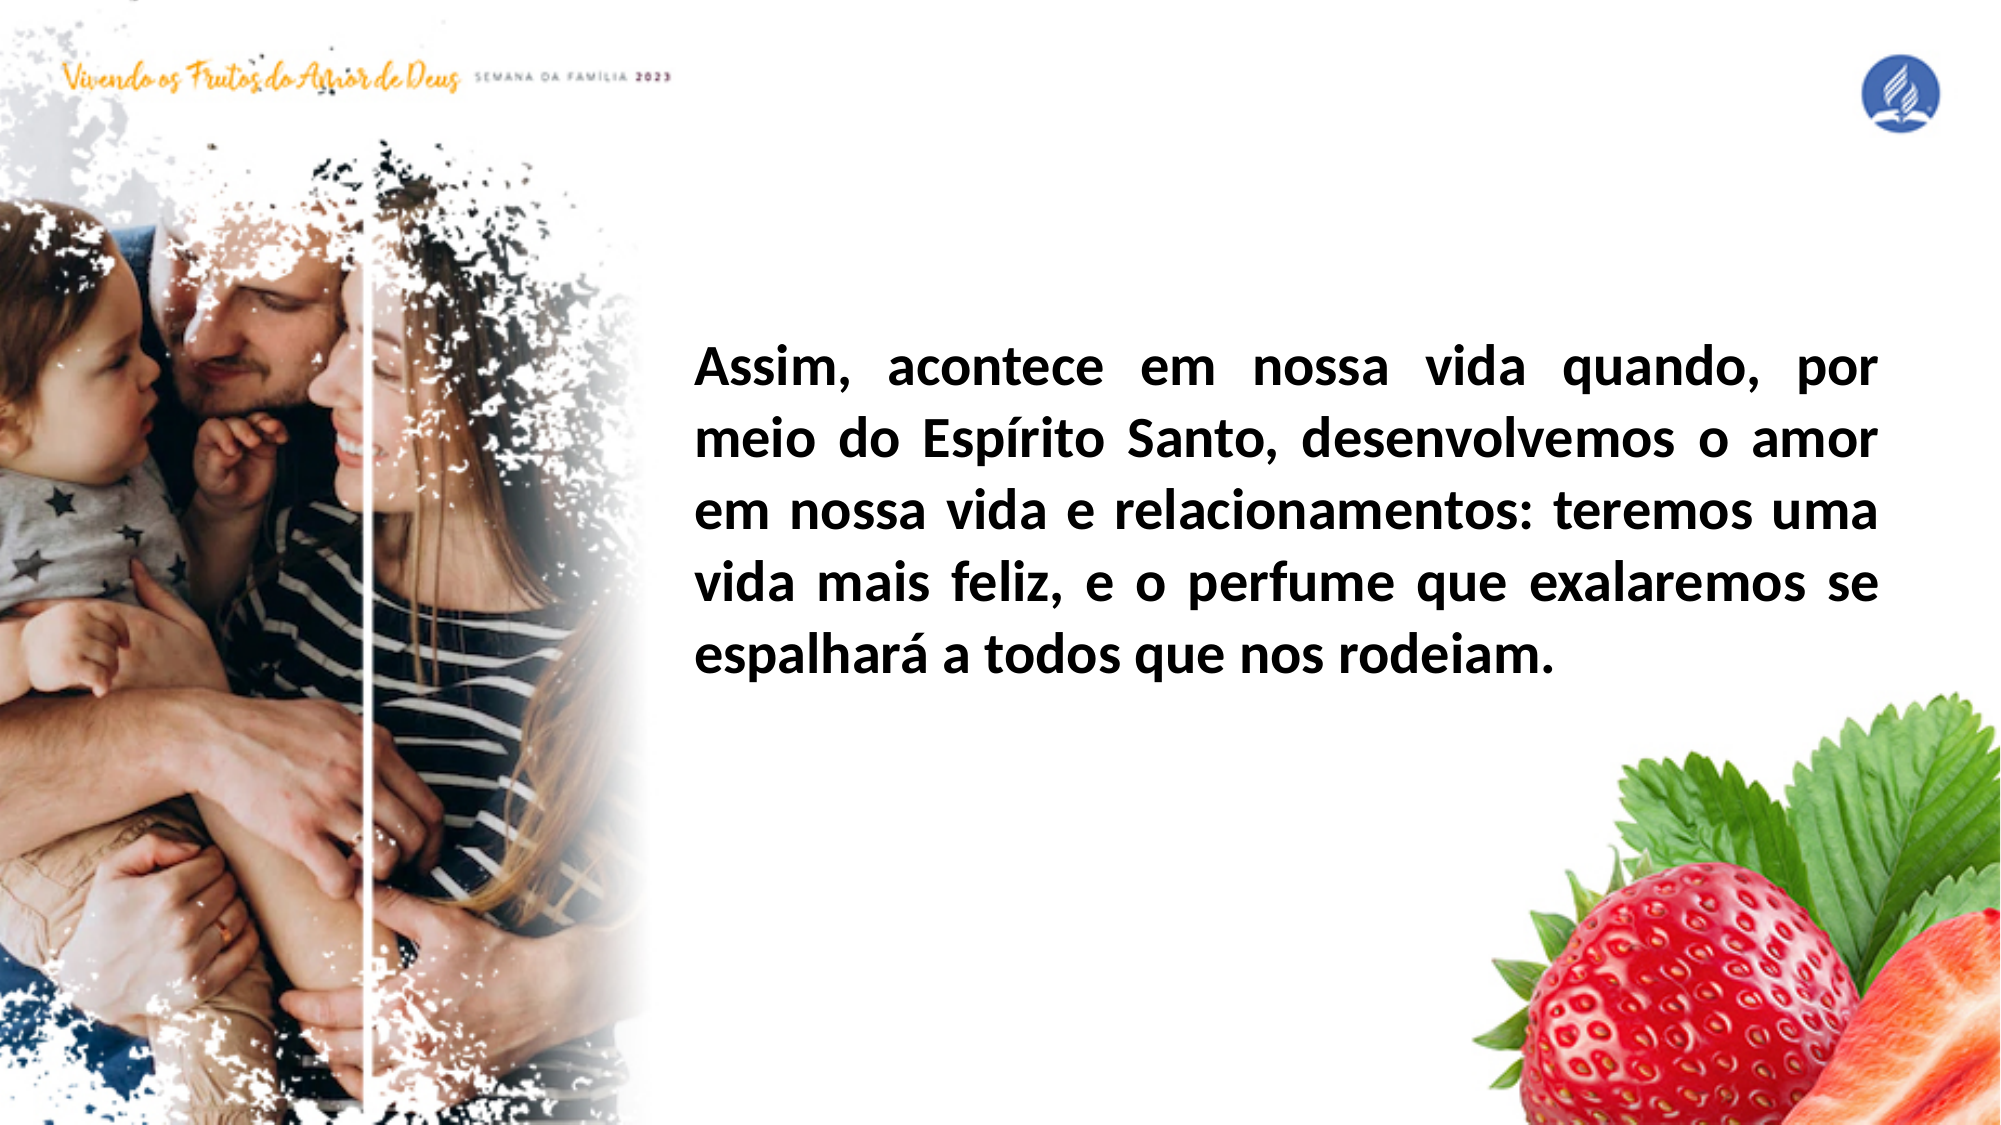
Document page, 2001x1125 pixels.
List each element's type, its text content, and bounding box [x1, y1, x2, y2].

picture [0, 0, 2001, 1125]
text_box Assim, acontece em nossa vida quando, por meio do Espírito Santo, desenvolvemos o amor em nossa vida e relacionamentos: teremos uma vida mais feliz, e o perfume que exalaremos se espalhará a todos que nos rodeiam. [679, 317, 1916, 693]
